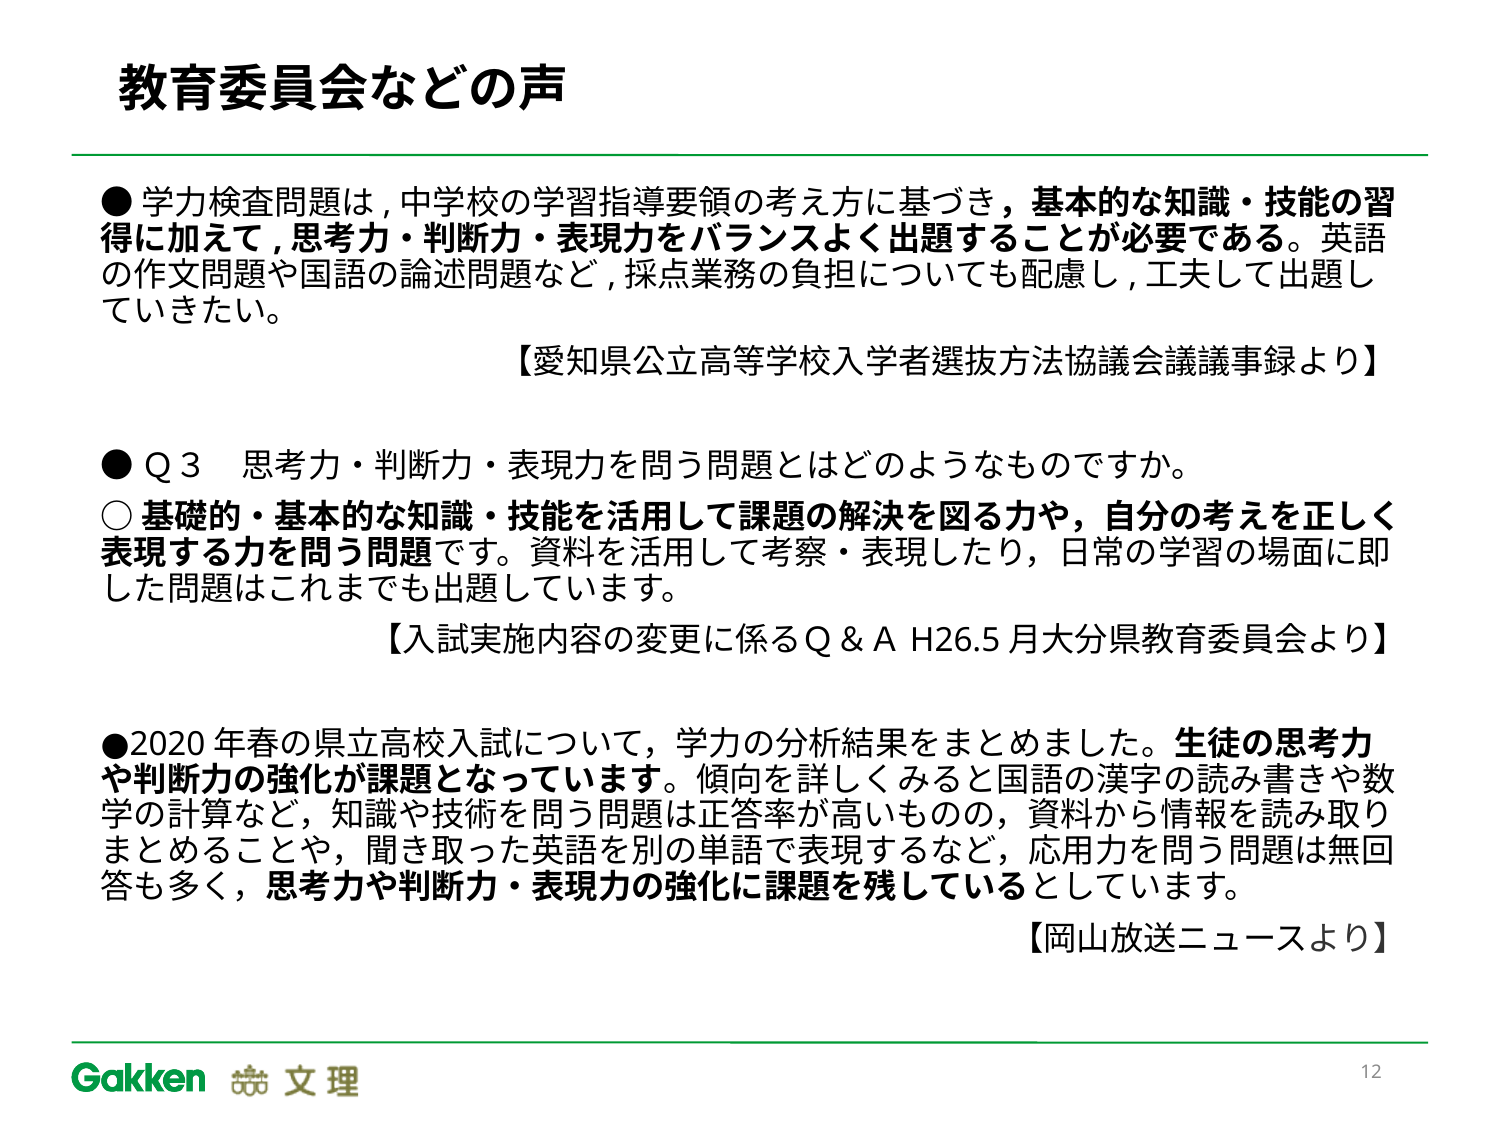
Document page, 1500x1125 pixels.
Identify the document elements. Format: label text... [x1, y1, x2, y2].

picture [225, 1064, 379, 1099]
title 教育委員会などの声 [103, 45, 1397, 135]
slide_number 12 [1059, 1042, 1397, 1103]
picture [71, 1062, 205, 1092]
list ●学力検査問題は,中学校の学習指導要領の考え方に基づき，基本的な知識・技能の習得に加えて,思考力・判断力・表現力をバランスよく出題することが必要である。英語の作文問題や国語の論述問題など,採点業務の負担についても配慮し,工夫して出題していきたい。 【愛知県公立高等学校入学者選抜方法協議会議議事録より】 ●Ｑ３ 思考力・判断力・表現力を問う問題とはどのようなものですか。 ○基礎的・基本的な知識・技能を活用して課題の解決を図る力や，自分の考えを正しく表現する力を問う問題です。資料を活用して考察・表現したり，日常の学習の場面に即した問題はこれまでも出題しています。 【入試実施内容の変更に係るＱ＆ＡH26.5月大分県教育委員会より】 ●2020年春の県立高校入試について，学力の分析結果をまとめました。生徒の思考力や判断力の強化が課題となっています。傾向を詳しくみると国語の漢字の読み書きや数学の計算など，知識や技術を問う問題は正答率が高いものの，資料から情報を読み取りまとめることや，聞き取った英語を別の単語で表現するなど，応用力を問う問題は無回答も多く，思考力や判断力・表現力の強化に課題を残しているとしています。 【岡山放送ニュースより】 [85, 178, 1422, 1028]
